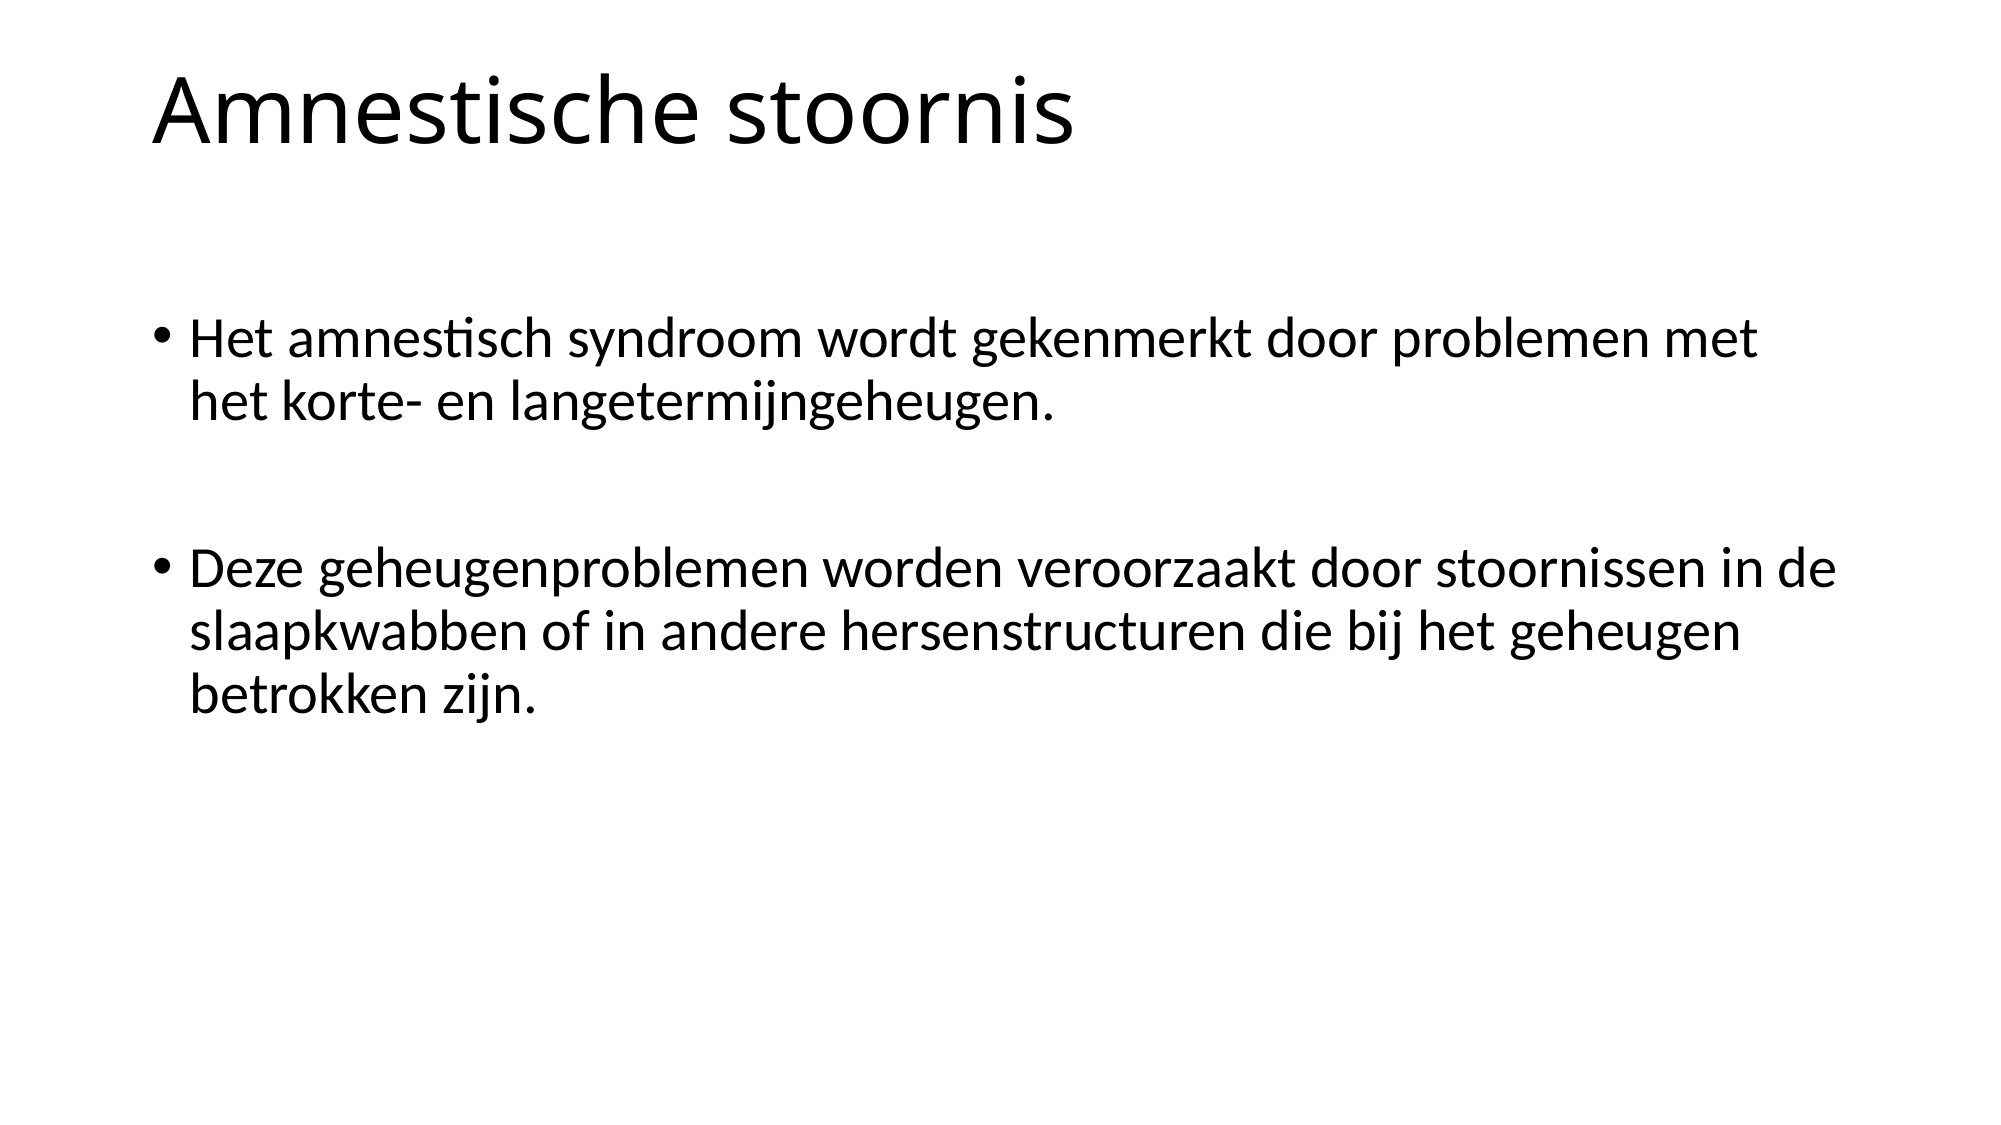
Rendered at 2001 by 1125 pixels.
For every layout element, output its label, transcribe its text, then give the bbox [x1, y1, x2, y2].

title Amnestische stoornis [137, 59, 1863, 278]
list Het amnestisch syndroom wordt gekenmerkt door problemen met het korte- en langetermijngeheugen. Deze geheugenproblemen worden veroorzaakt door stoornissen in de slaapkwabben of in andere hersenstructuren die bij het geheugen betrokken zijn. [137, 299, 1863, 1014]
